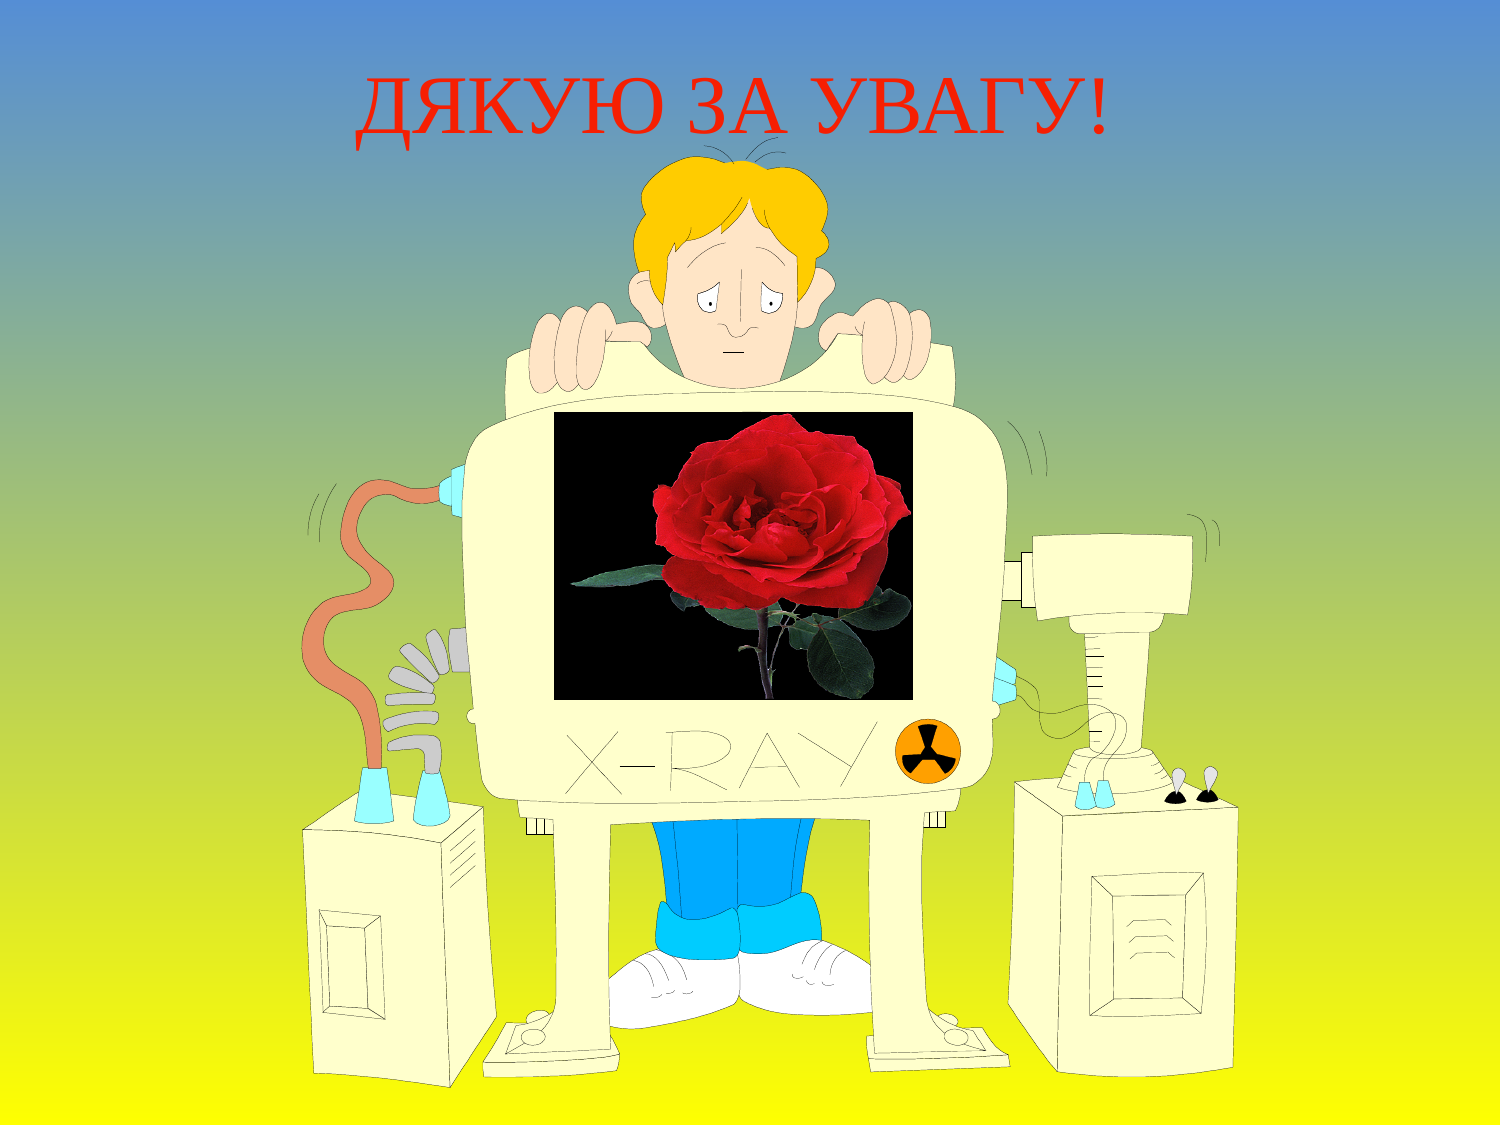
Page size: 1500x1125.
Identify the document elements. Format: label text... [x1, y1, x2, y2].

text_box ДЯКУЮ ЗА УВАГУ! [340, 42, 1129, 135]
picture [299, 137, 1239, 1088]
